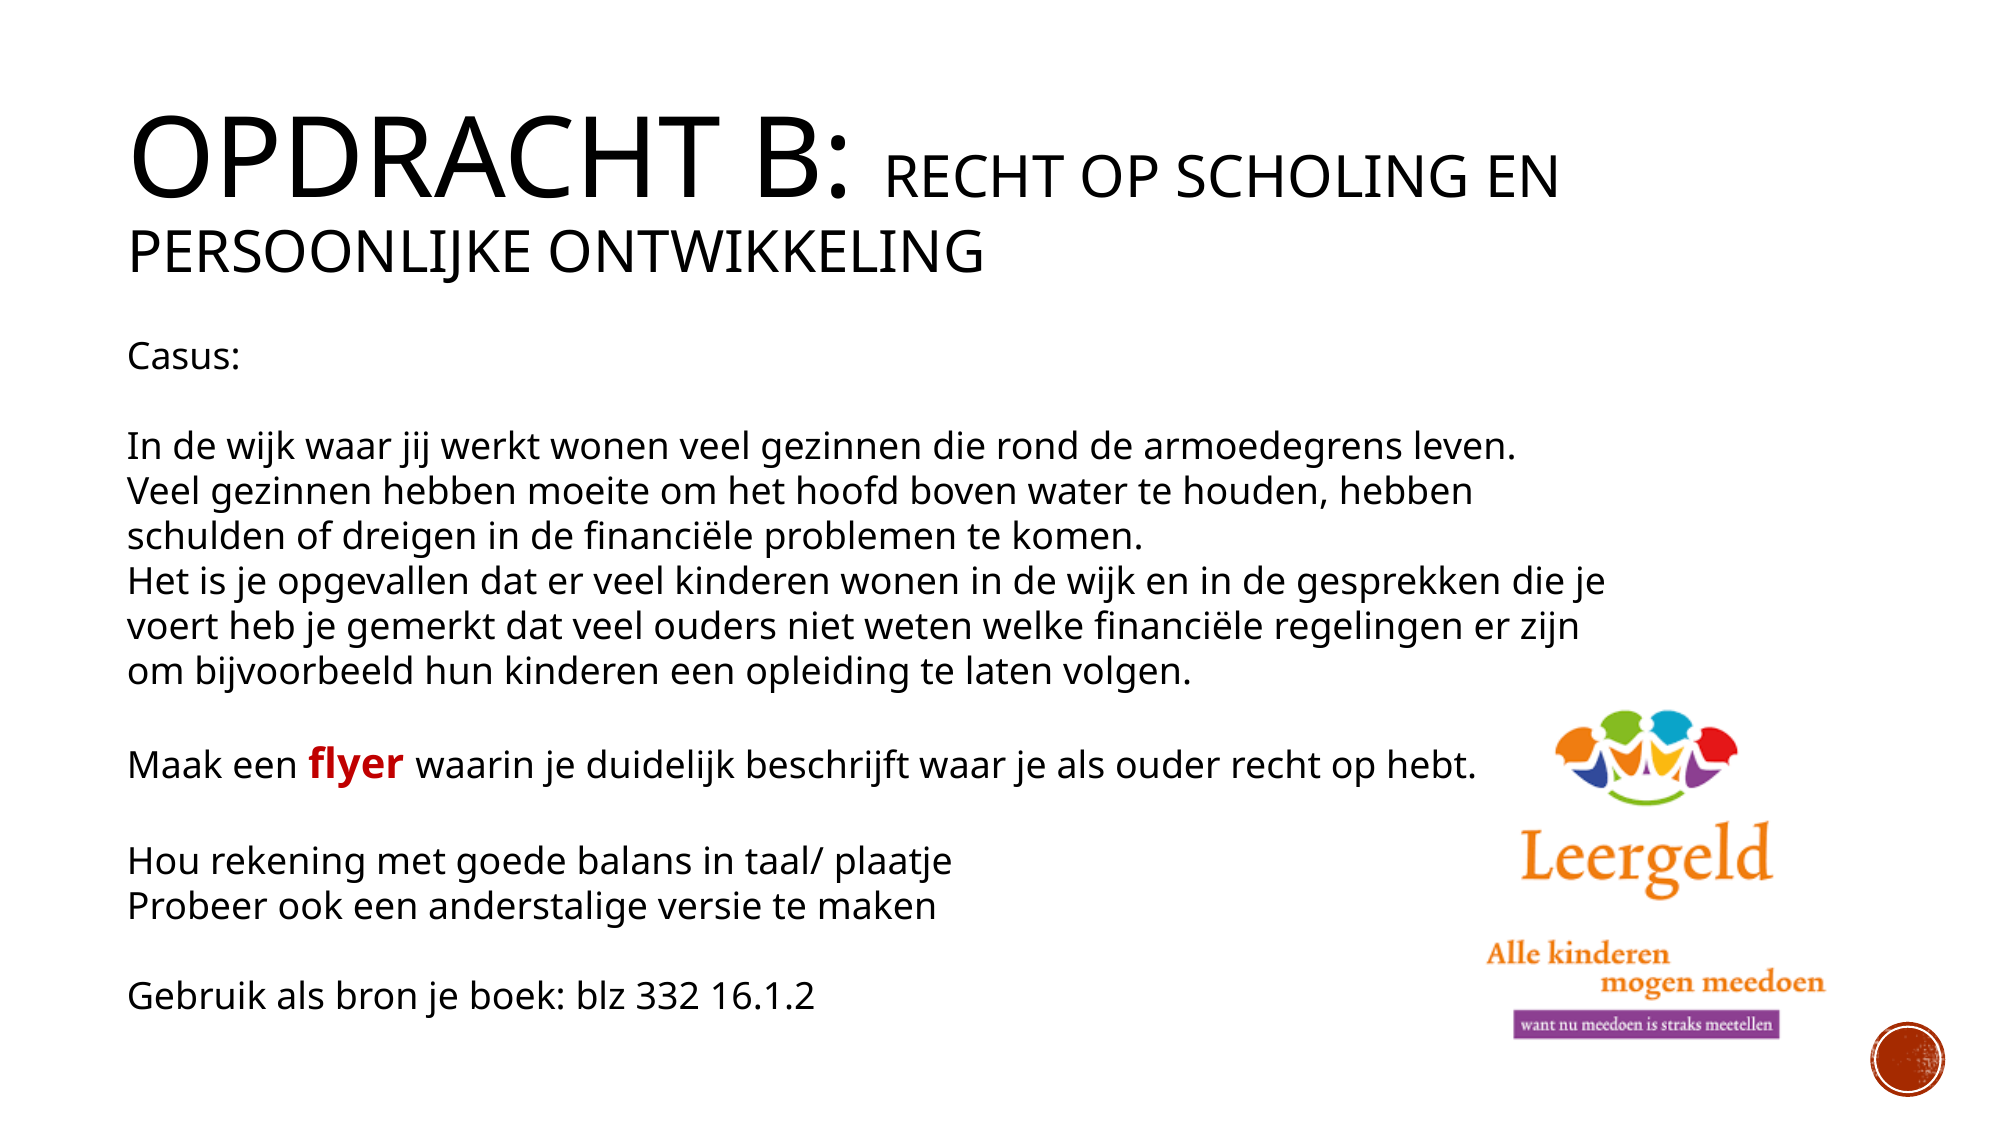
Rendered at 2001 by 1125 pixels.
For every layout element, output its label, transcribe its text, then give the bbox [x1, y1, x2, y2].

title Opdracht B: recht op scholing en persoonlijke ontwikkeling [112, 60, 1763, 325]
picture [1484, 699, 1836, 1051]
text_box Casus: In de wijk waar jij werkt wonen veel gezinnen die rond de armoedegrens leven. Veel gezinnen hebben moeite om het hoofd boven water te houden, hebben schulden of dreigen in de financiële problemen te komen. Het is je opgevallen dat er veel kinderen wonen in de wijk en in de gesprekken die je voert heb je gemerkt dat veel ouders niet weten welke financiële regelingen er zijn om bijvoorbeeld hun kinderen een opleiding te laten volgen. Maak een flyer waarin je duidelijk beschrijft waar je als ouder recht op hebt. Hou rekening met goede balans in taal/ plaatje Probeer ook een anderstalige versie te maken Gebruik als bron je boek: blz 332 16.1.2 [112, 324, 1644, 1115]
